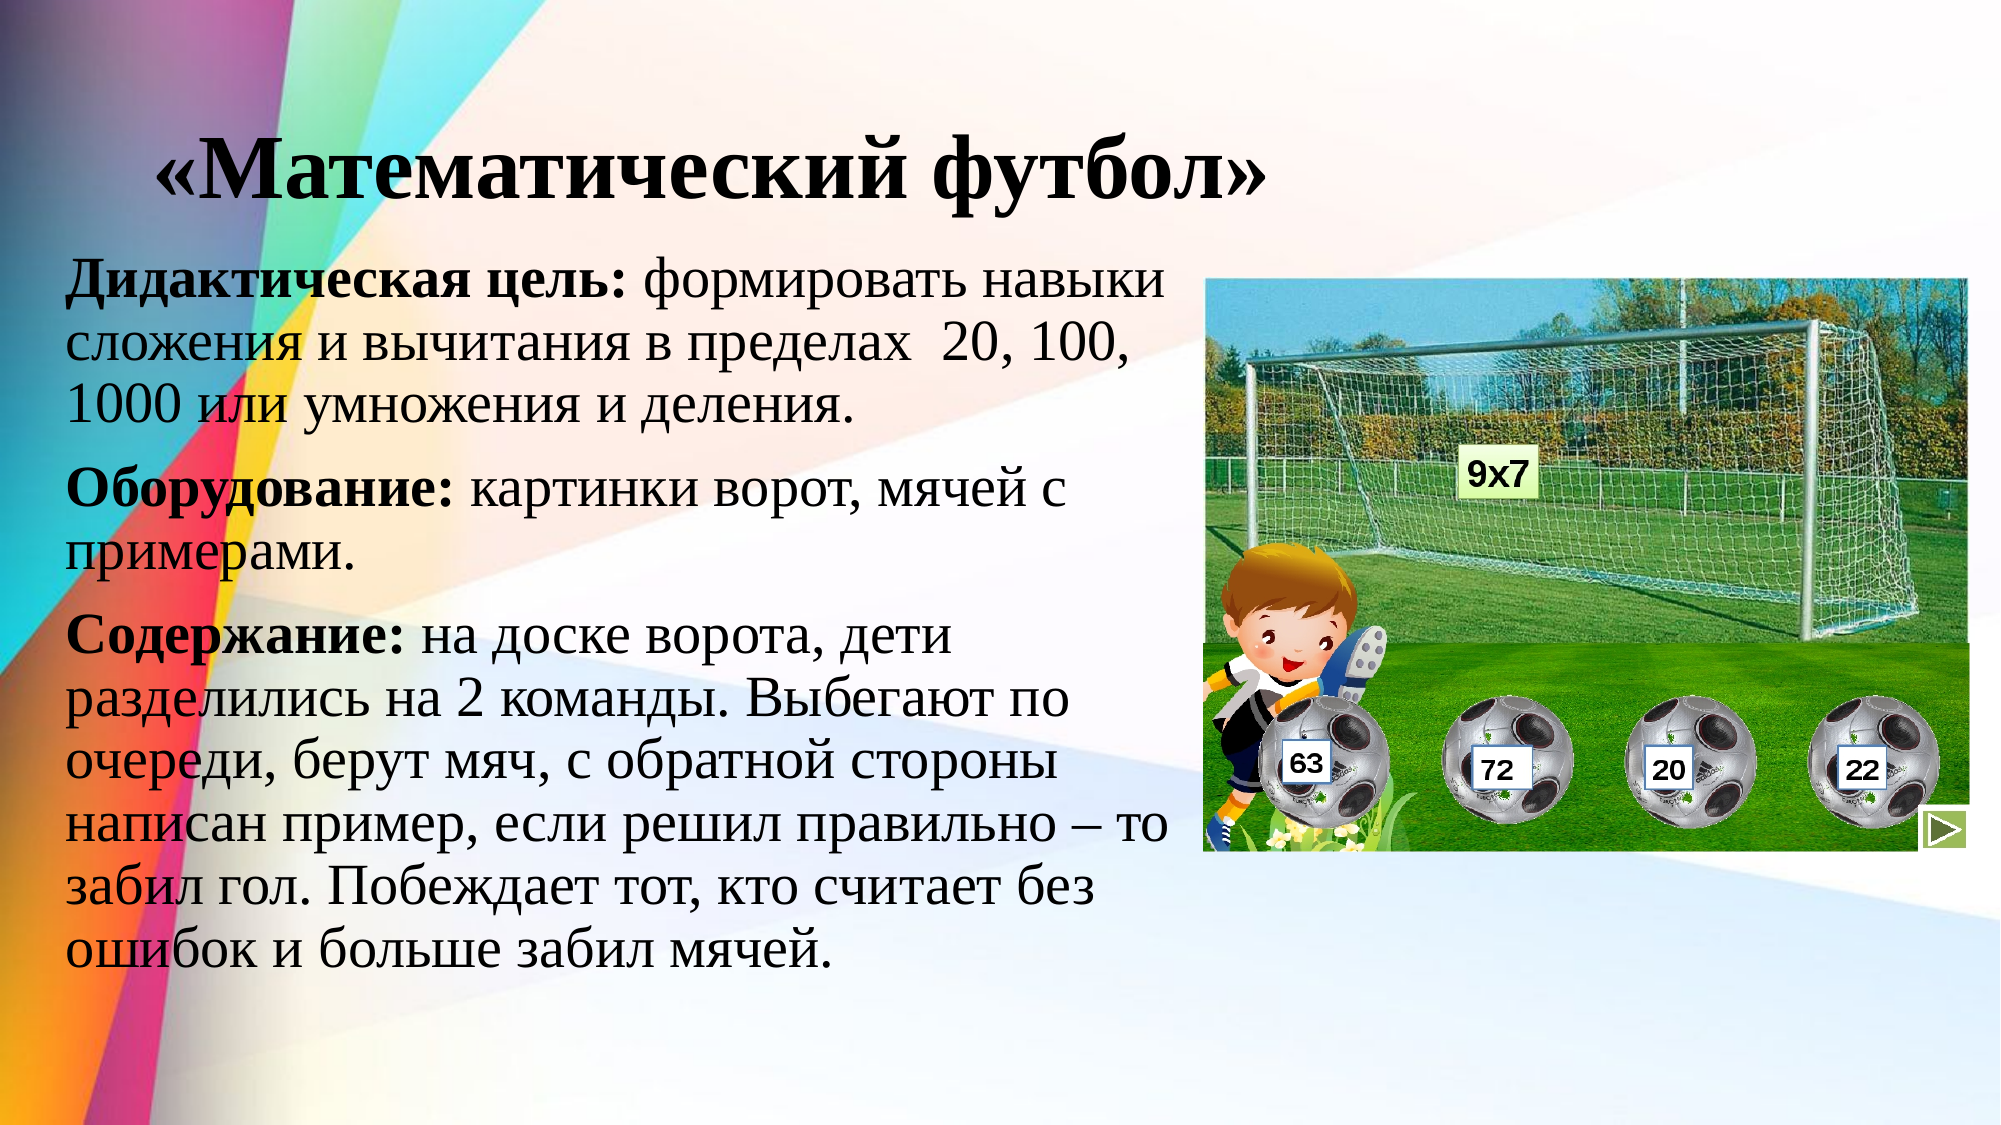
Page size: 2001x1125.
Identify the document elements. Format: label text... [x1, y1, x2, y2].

title «Математический футбол» [137, 59, 1863, 277]
list Дидактическая цель: формировать навыки сложения и вычитания в пределах 20, 100, 1000 или умножения и деления. Оборудование: картинки ворот, мячей с примерами. Содержание: на доске ворота, дети разделились на 2 команды. Выбегают по очереди, берут мяч, с обратной стороны написан пример, если решил правильно – то забил гол. Побеждает тот, кто считает без ошибок и больше забил мячей. [50, 239, 1239, 1108]
picture [0, 0, 2001, 1125]
